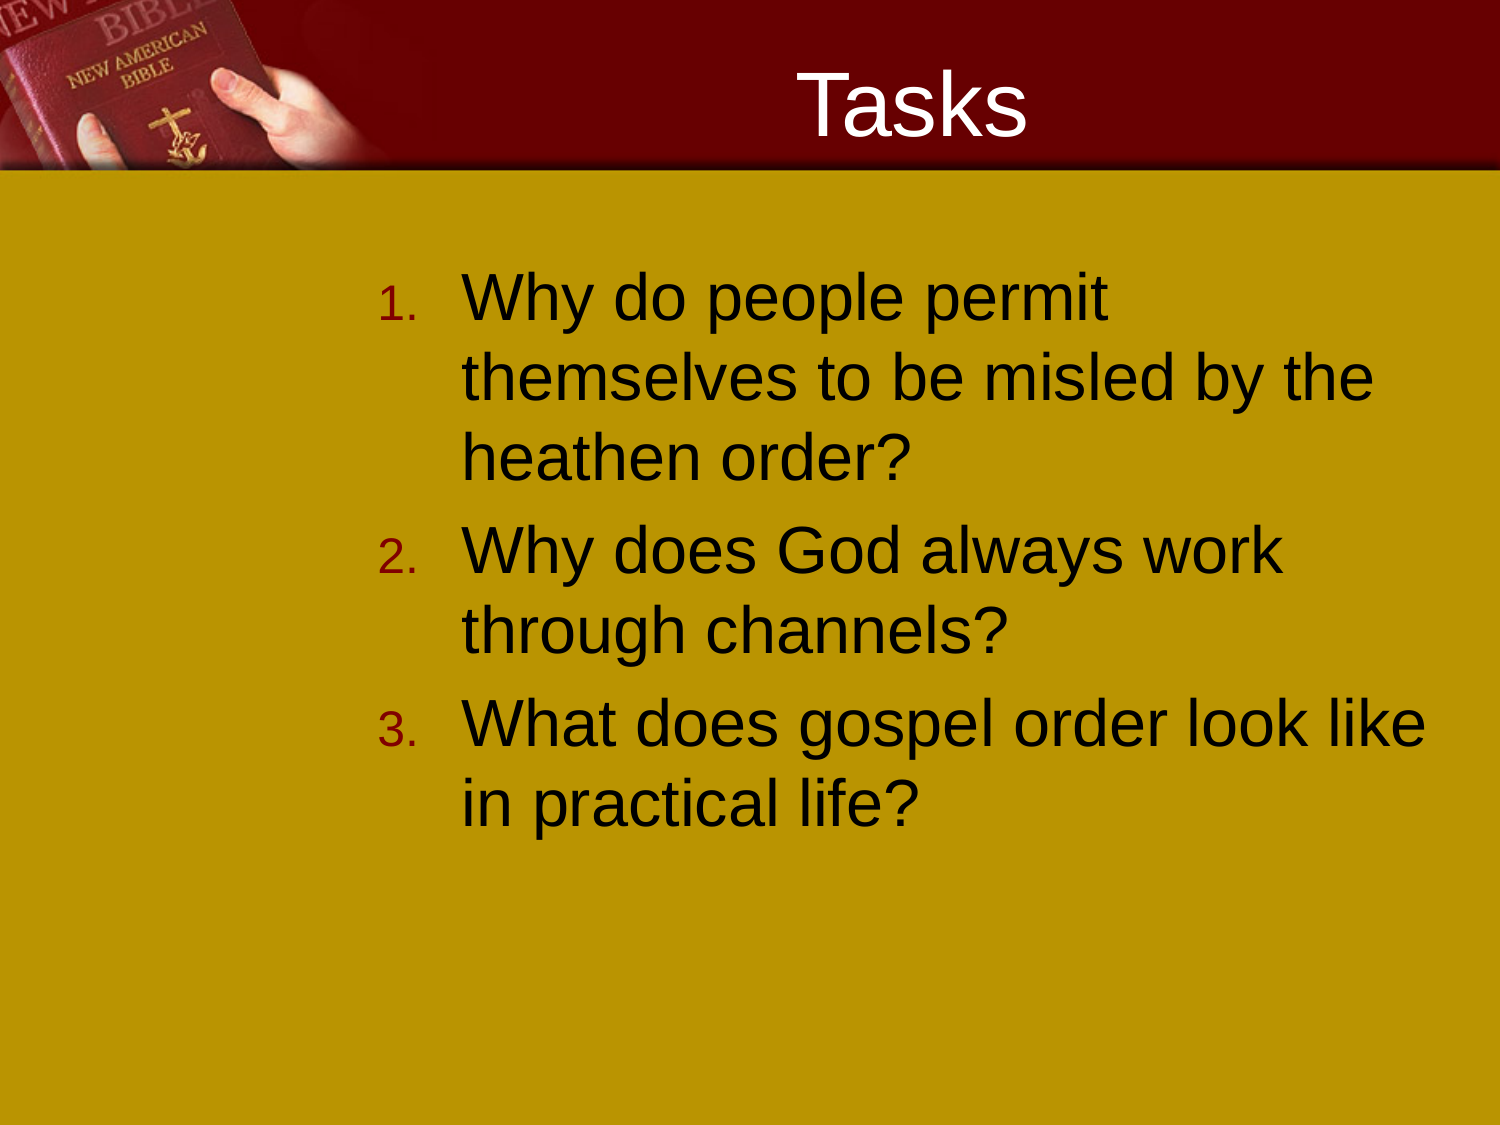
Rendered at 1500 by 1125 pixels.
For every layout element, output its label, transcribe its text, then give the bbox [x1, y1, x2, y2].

list Why do people permit themselves to be misled by the heathen order? Why does God always work through channels? What does gospel order look like in practical life? [362, 245, 1463, 1063]
title Tasks [362, 24, 1463, 176]
picture [0, 0, 1500, 1125]
